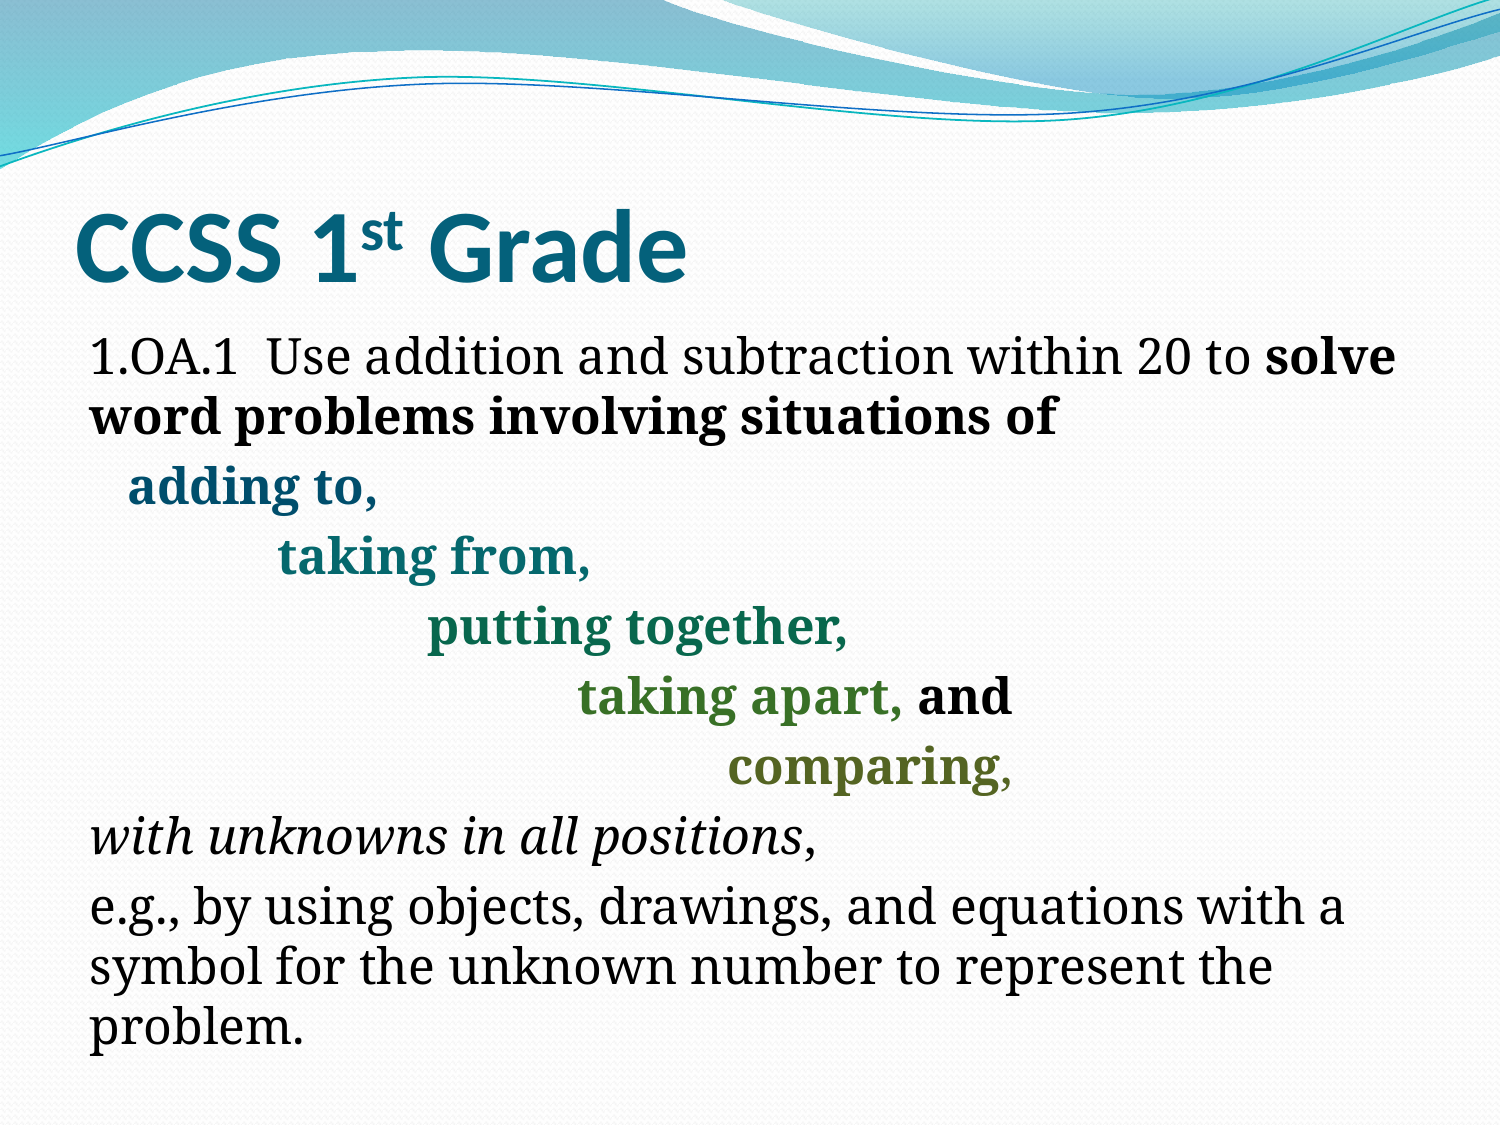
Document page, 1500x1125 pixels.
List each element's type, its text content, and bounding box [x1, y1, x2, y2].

title CCSS 1st Grade [75, 115, 1425, 303]
list 1.OA.1 Use addition and subtraction within 20 to solve word problems involving situations of adding to, taking from, putting together, taking apart, and comparing, with unknowns in all positions, e.g., by using objects, drawings, and equations with a symbol for the unknown number to represent the problem. [75, 317, 1425, 1038]
